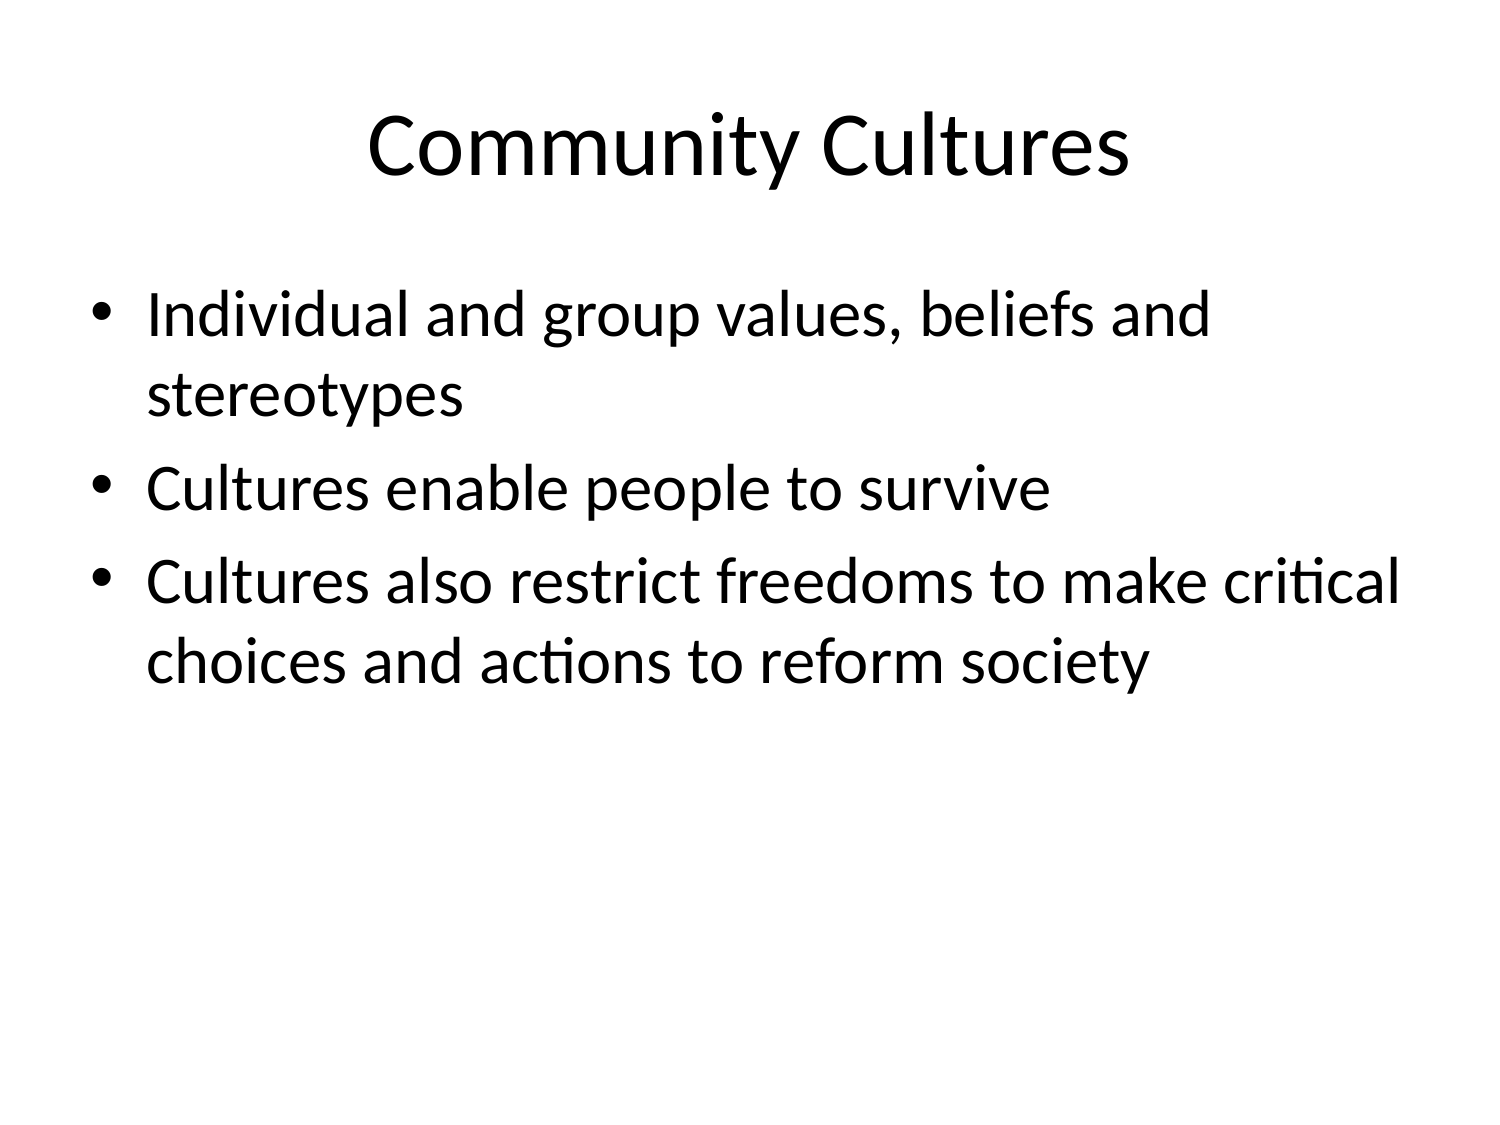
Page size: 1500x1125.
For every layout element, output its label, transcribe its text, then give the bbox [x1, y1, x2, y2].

title Community Cultures [75, 45, 1425, 233]
list Individual and group values, beliefs and stereotypes Cultures enable people to survive Cultures also restrict freedoms to make critical choices and actions to reform society [75, 262, 1425, 1005]
